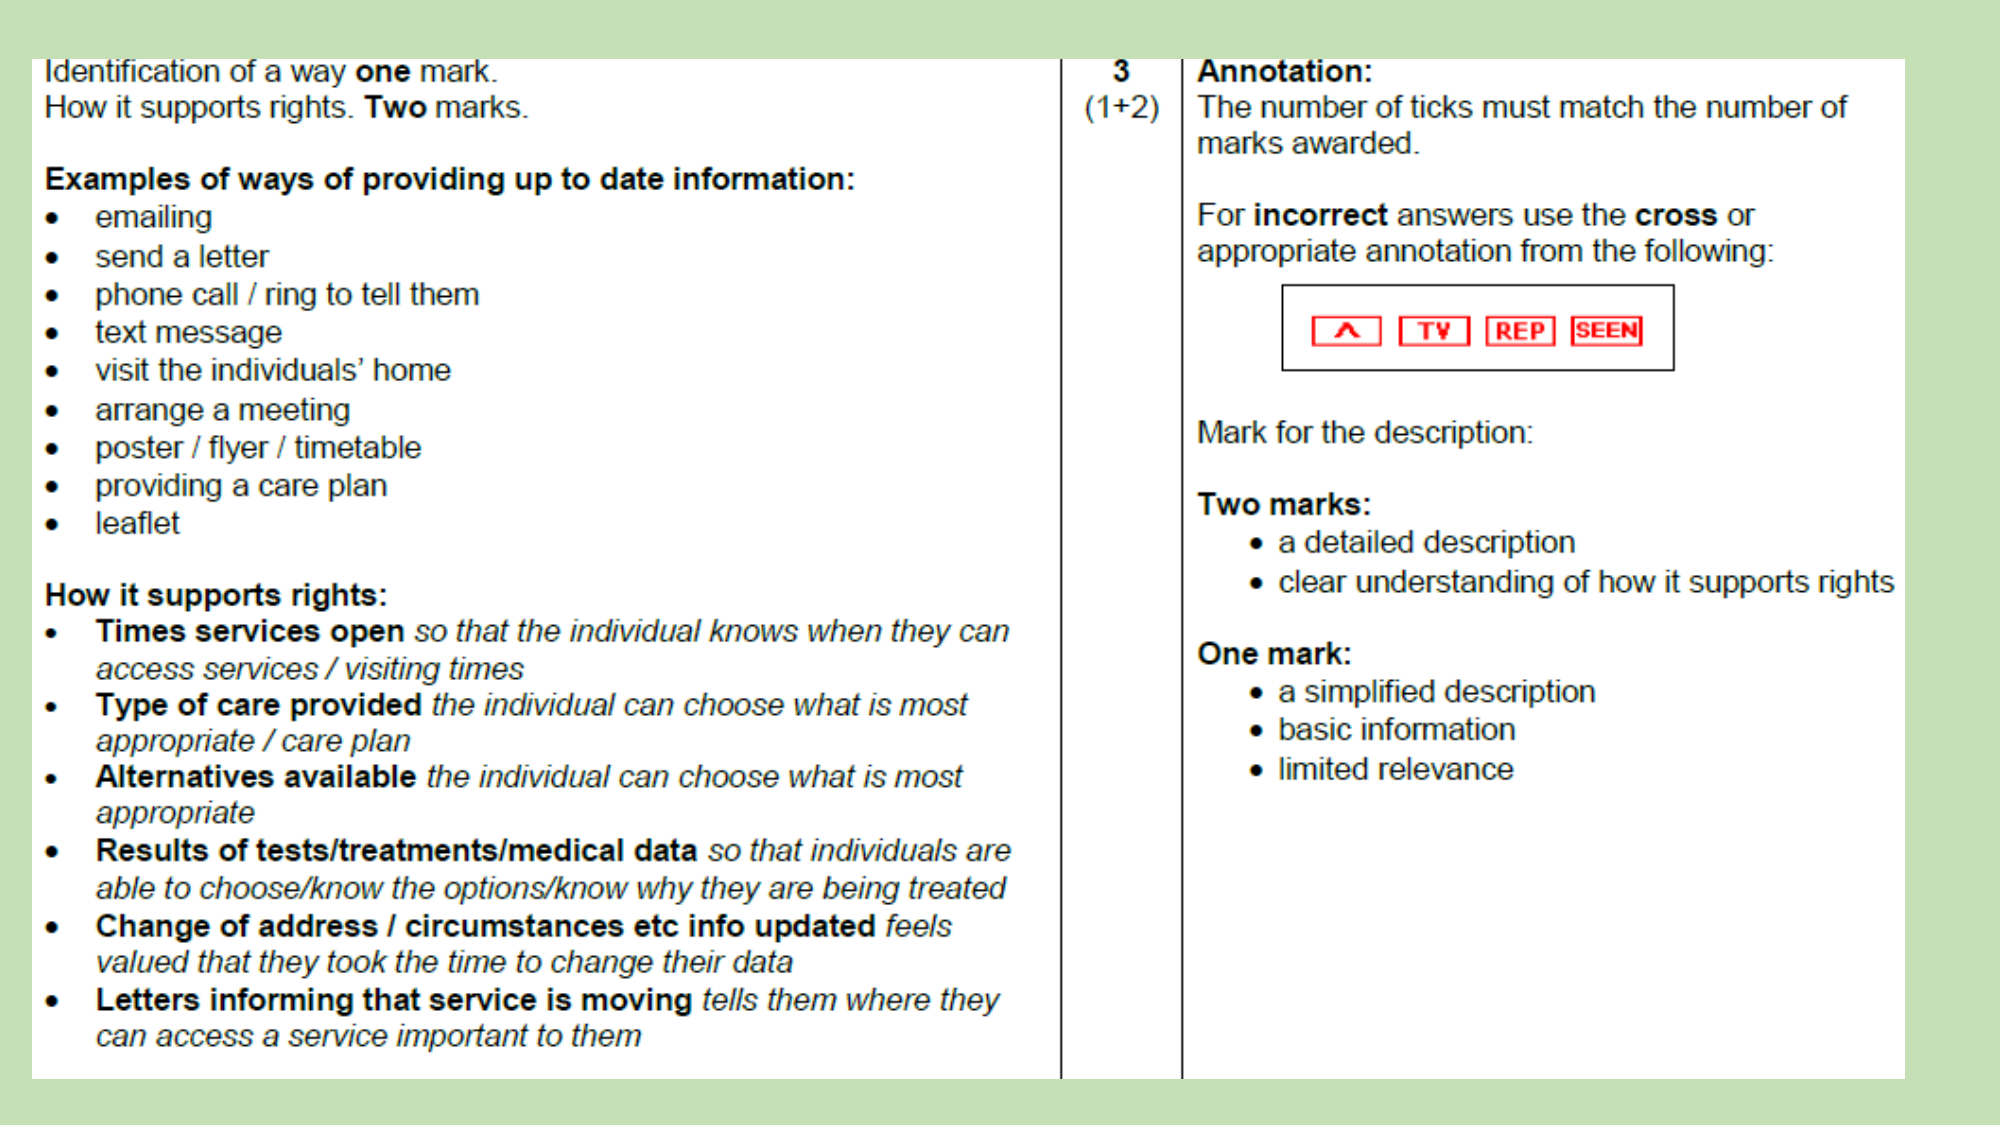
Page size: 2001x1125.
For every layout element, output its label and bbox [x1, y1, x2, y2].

picture [31, 59, 1906, 1079]
